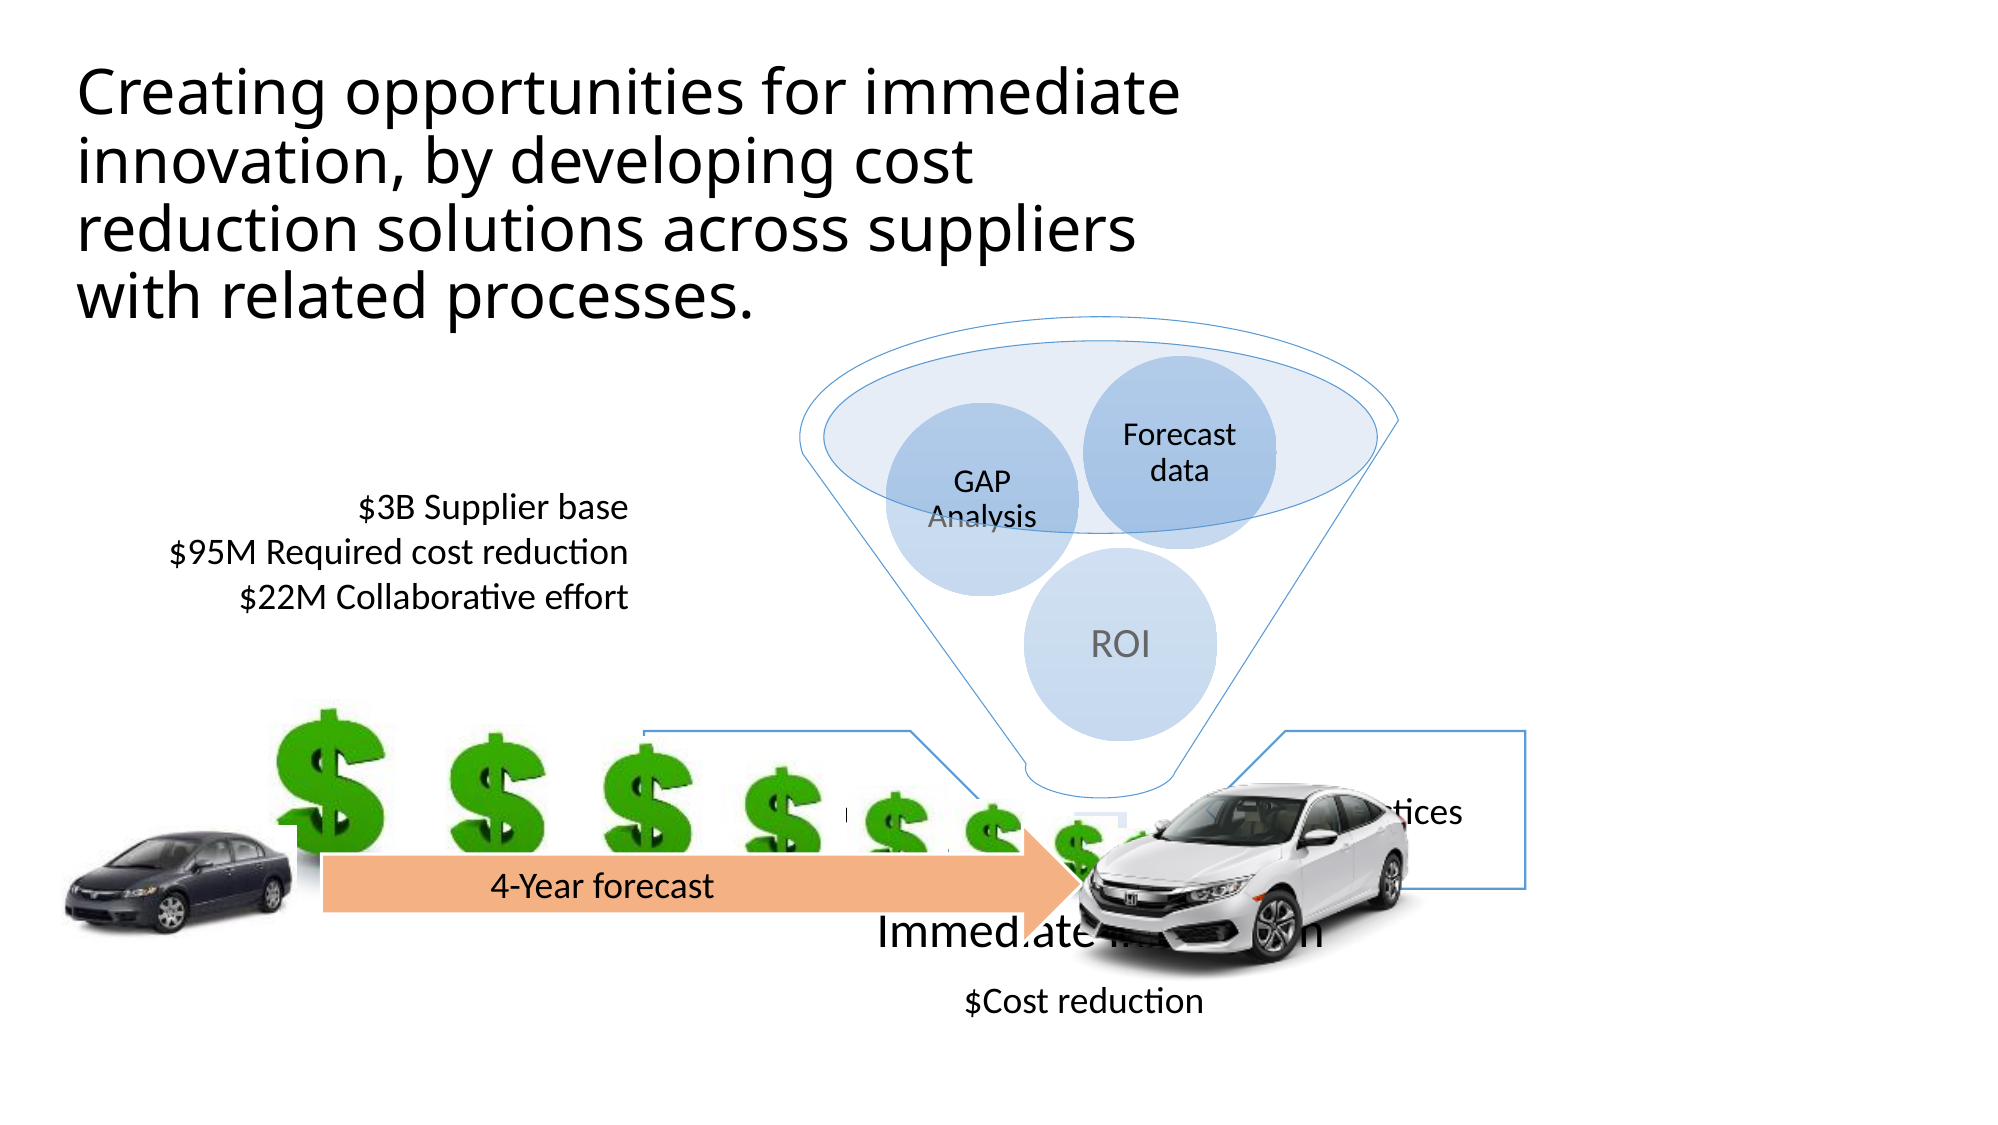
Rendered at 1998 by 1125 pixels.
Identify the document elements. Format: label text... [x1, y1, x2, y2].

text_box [611, 312, 1590, 1000]
text_box $Cost reduction [868, 1000, 1309, 1029]
title Creating opportunities for immediate innovation, by developing cost reduction solutions across suppliers with related processes. [61, 50, 1270, 419]
picture [1039, 762, 1449, 990]
text_box 4-Year forecast [319, 905, 611, 916]
picture [61, 825, 297, 943]
text_box $3B Supplier base $95M Required cost reduction $22M Collaborative effort [86, 474, 611, 625]
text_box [244, 699, 1177, 905]
